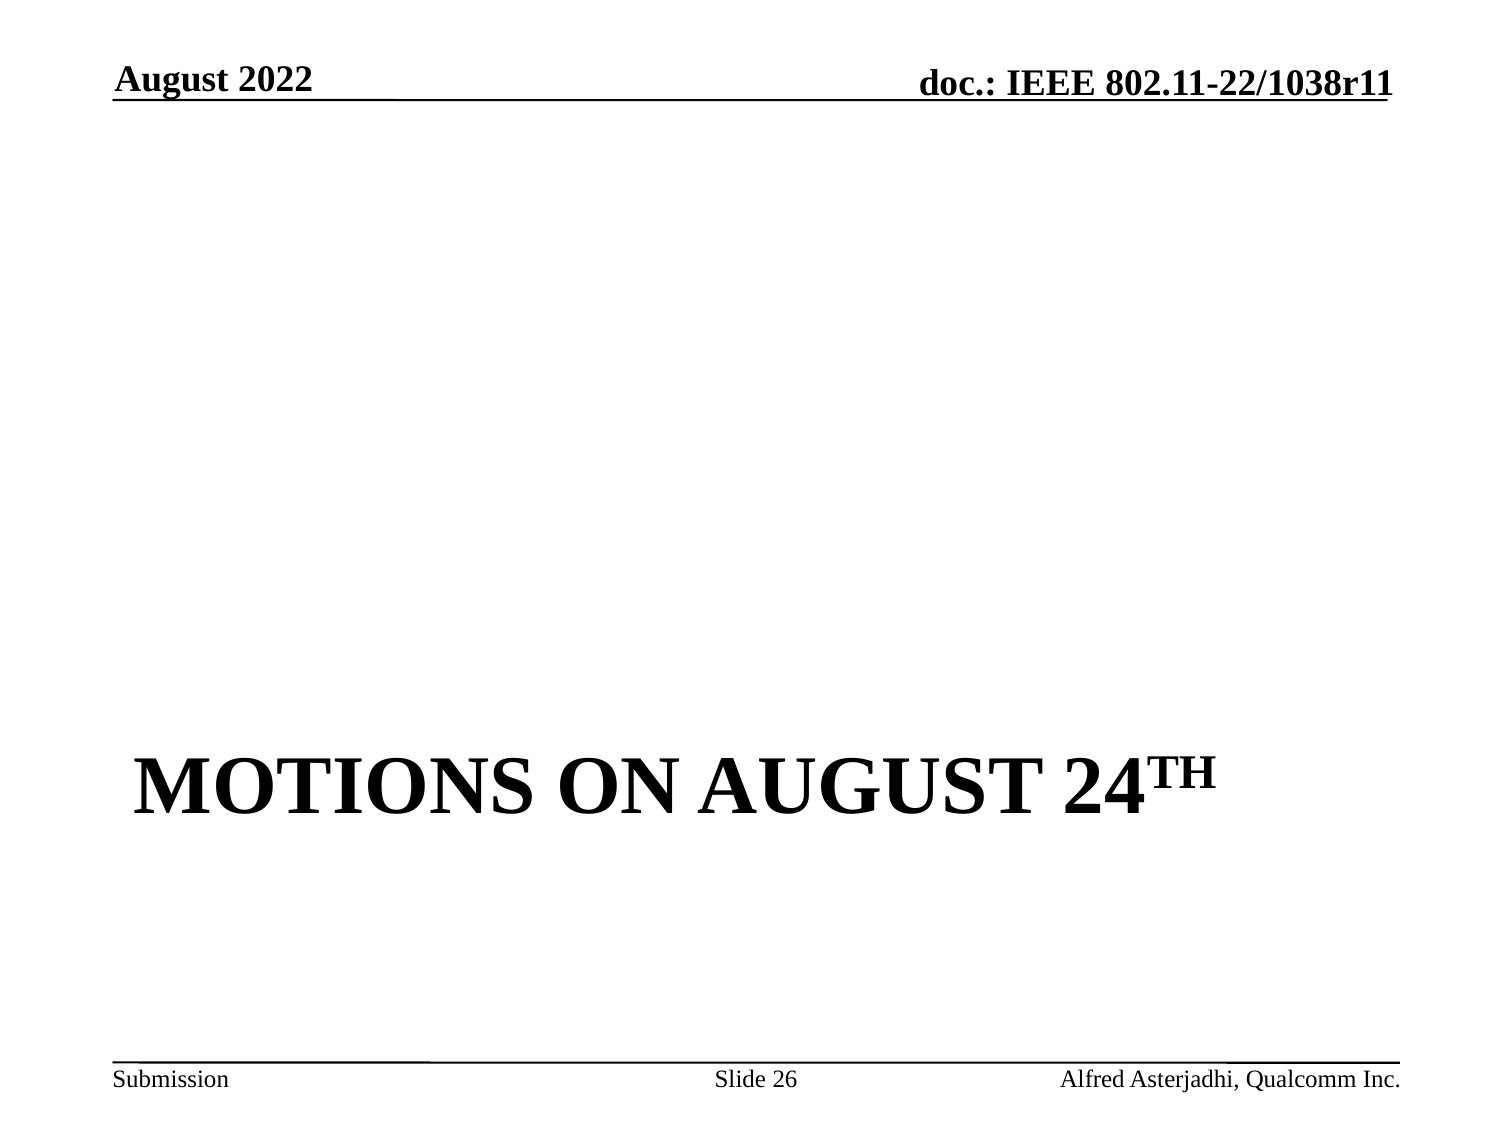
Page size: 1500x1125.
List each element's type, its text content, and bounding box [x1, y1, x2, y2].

slide_number Slide 26 [712, 1061, 800, 1123]
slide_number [114, 54, 423, 100]
footer Alfred Asterjadhi, Qualcomm Inc. [878, 1061, 1402, 1093]
title Motions on August 24th [118, 722, 1394, 947]
